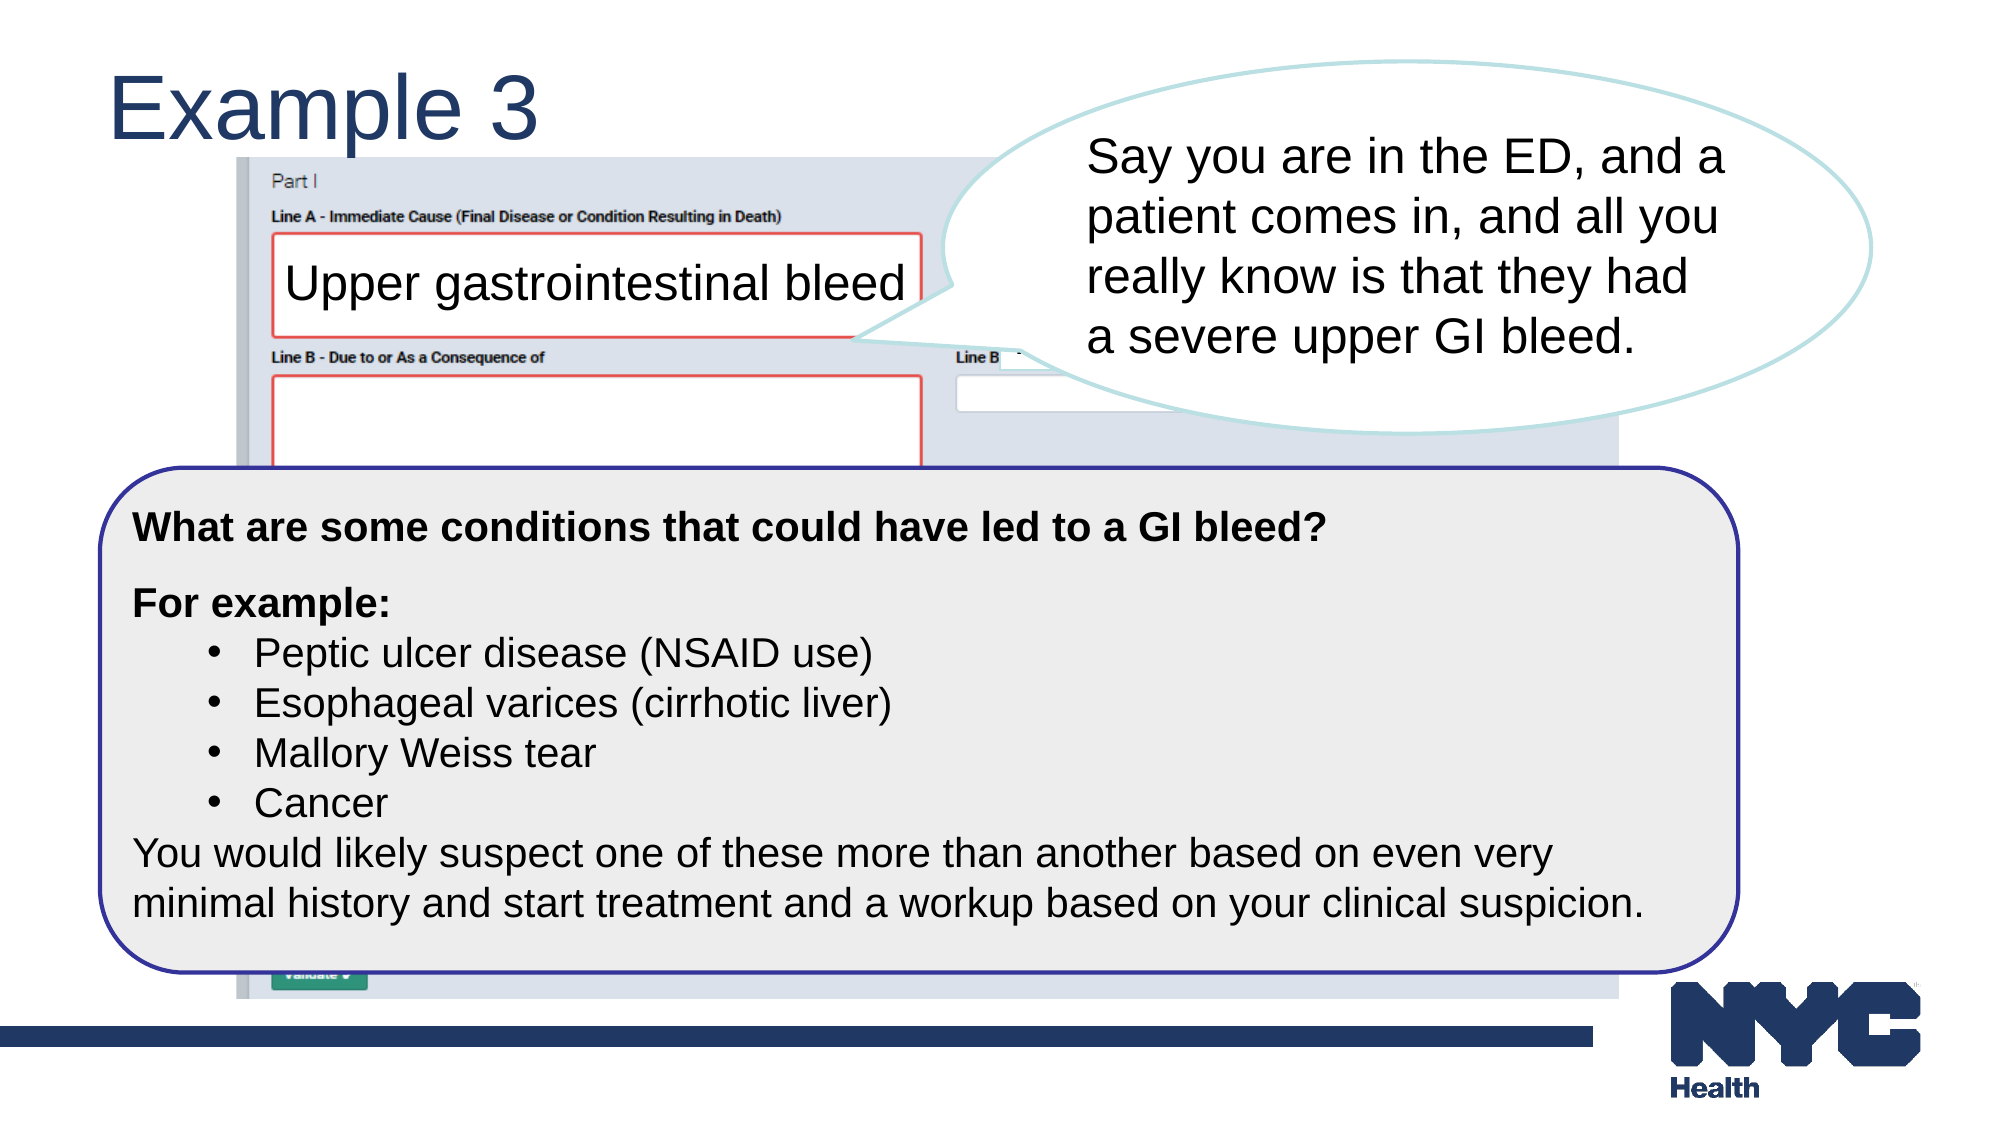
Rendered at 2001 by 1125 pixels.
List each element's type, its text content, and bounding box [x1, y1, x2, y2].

picture [1671, 982, 1921, 1098]
text_box Say you are in the ED, and a patient comes in, and all you really know is that they had a severe upper GI bleed. [1624, 197, 1872, 413]
picture [236, 157, 1620, 999]
text_box What are some conditions that could have led to a GI bleed? For example: Peptic ulcer disease (NSAID use) Esophageal varices (cirrhotic liver) Mallory Weiss tear Cancer You would likely suspect one of these more than another based on even very minimal history and start treatment and a workup based on your clinical suspicion. [97, 465, 231, 975]
title Example 3 [99, 9, 1900, 197]
text_box What are some conditions that could have led to a GI bleed? For example: Peptic ulcer disease (NSAID use) Esophageal varices (cirrhotic liver) Mallory Weiss tear Cancer You would likely suspect one of these more than another based on even very minimal history and start treatment and a workup based on your clinical suspicion. [1624, 465, 1741, 975]
